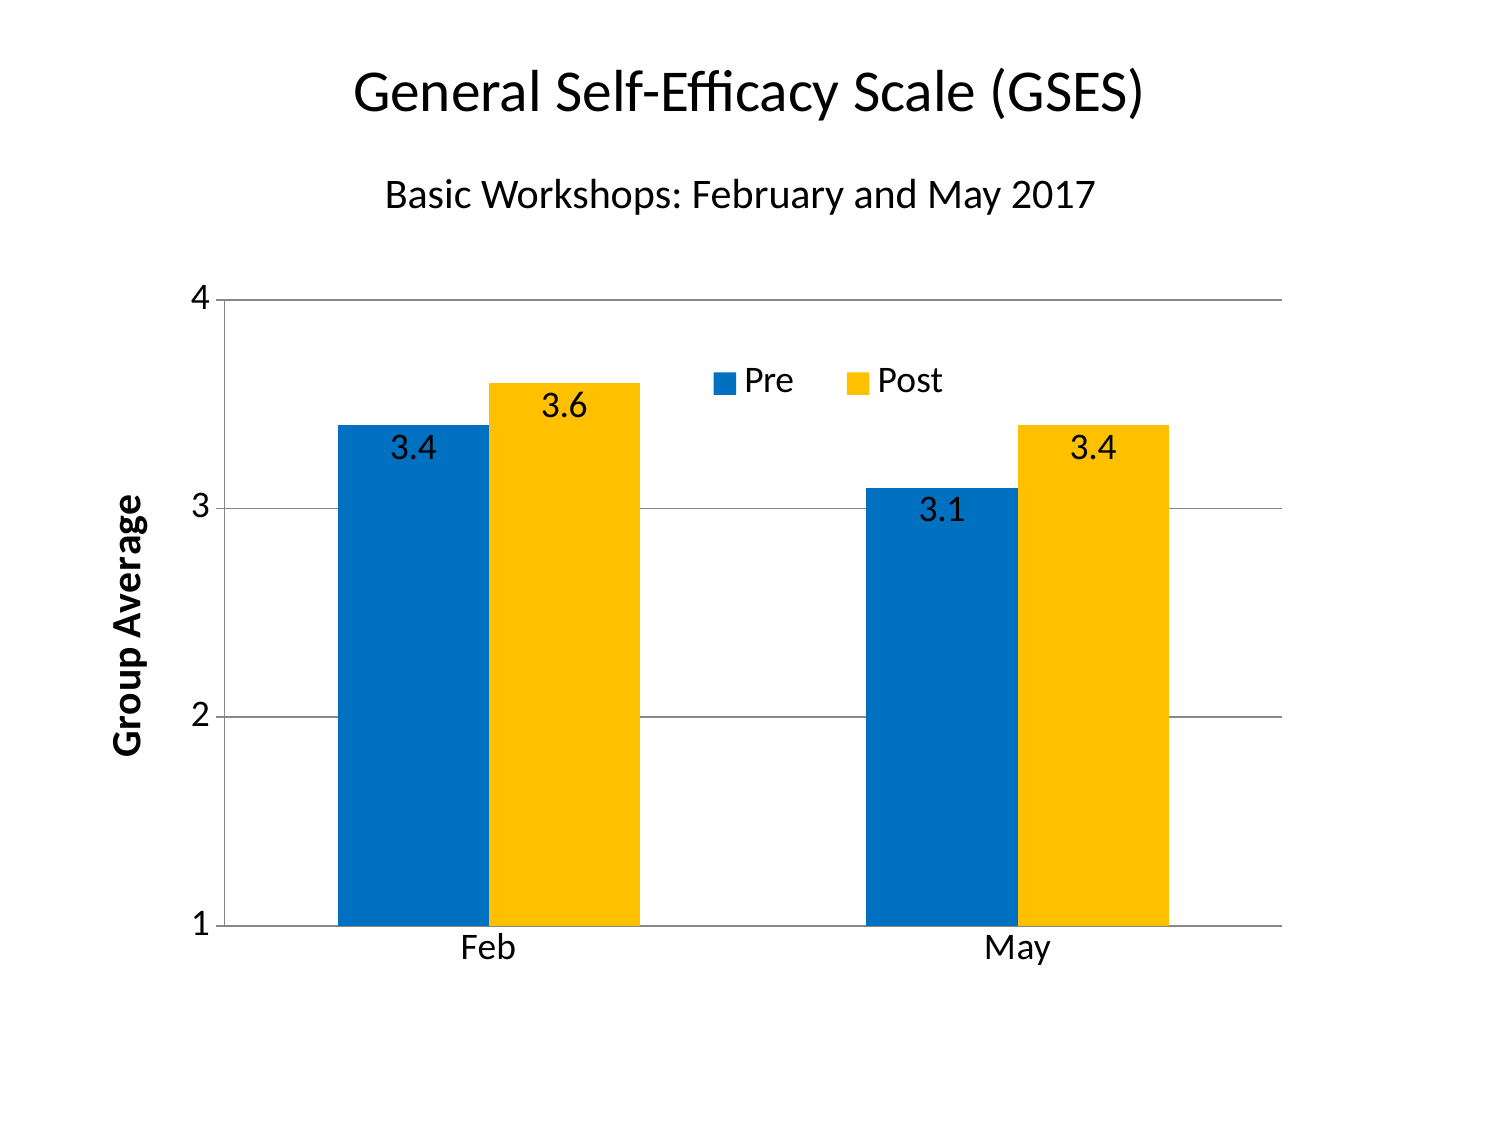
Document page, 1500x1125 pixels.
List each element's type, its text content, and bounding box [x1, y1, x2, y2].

title General Self-Efficacy Scale (GSES) Basic Workshops: February and May 2017 [75, 45, 1425, 233]
chart [74, 262, 1426, 1006]
